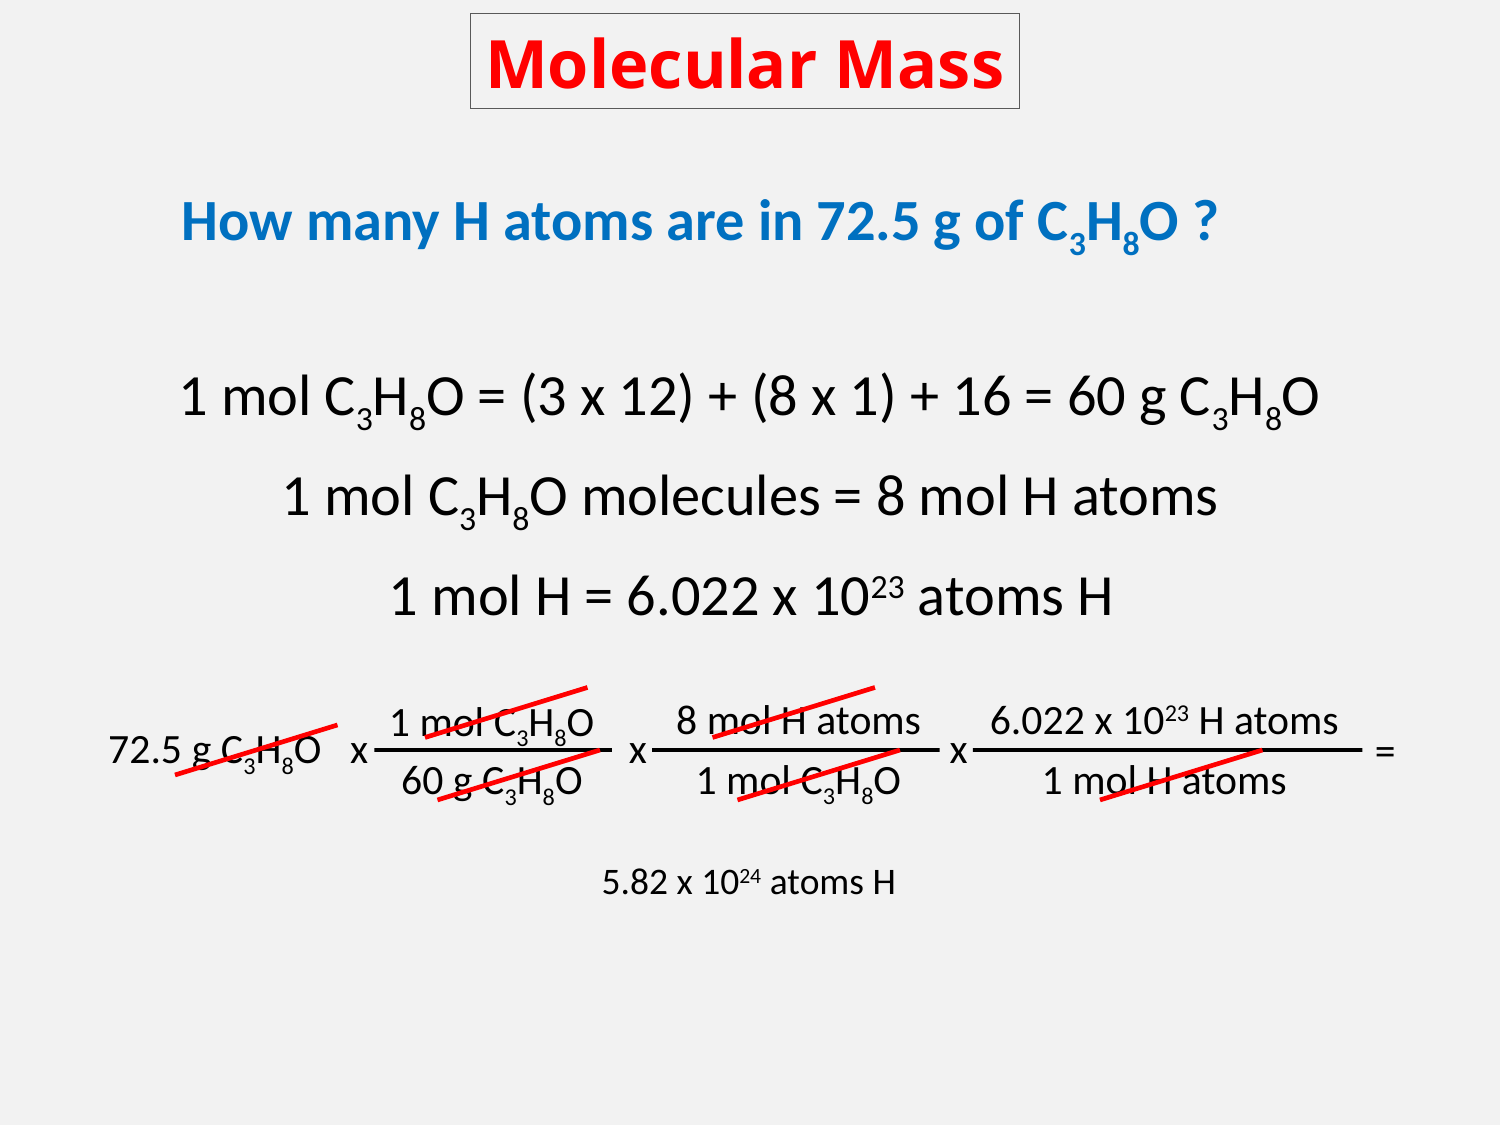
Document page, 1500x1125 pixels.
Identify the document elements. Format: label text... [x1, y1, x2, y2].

text_box 5.82 x 1024 atoms H [586, 849, 911, 910]
text_box 1 mol C3H8O = (3 x 12) + (8 x 1) + 16 = 60 g C3H8O [163, 350, 1336, 445]
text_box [333, 687, 612, 811]
text_box 1 mol H = 6.022 x 1023 atoms H [374, 549, 1129, 635]
text_box 72.5 g C3H8O [93, 714, 333, 787]
text_box How many H atoms are in 72.5 g of C3H8O ? [167, 175, 1363, 270]
text_box Molecular Mass [470, 13, 1020, 109]
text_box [933, 685, 1413, 811]
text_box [612, 685, 933, 811]
text_box 1 mol C3H8O molecules = 8 mol H atoms [266, 450, 1234, 545]
